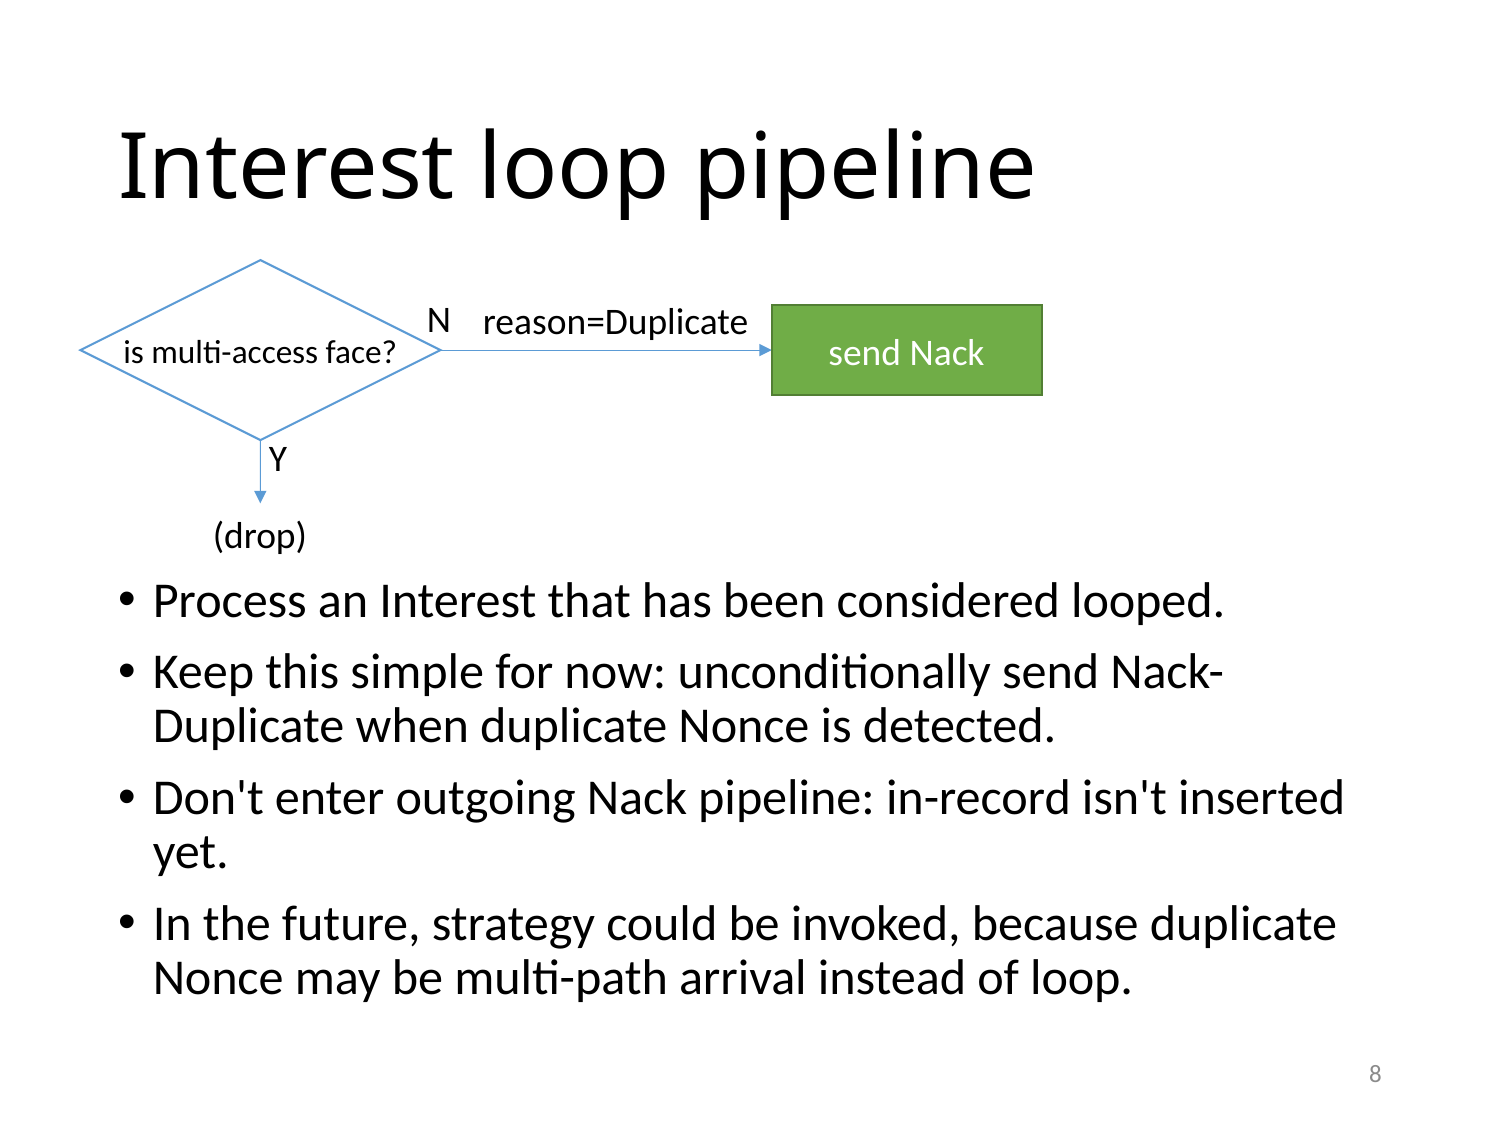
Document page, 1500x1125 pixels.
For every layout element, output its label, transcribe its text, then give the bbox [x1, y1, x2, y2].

text_box is multi-access face? [78, 258, 443, 439]
list Process an Interest that has been considered looped. Keep this simple for now: unconditionally send Nack-Duplicate when duplicate Nonce is detected. Don't enter outgoing Nack pipeline: in-record isn't inserted yet. In the future, strategy could be invoked, because duplicate Nonce may be multi-path arrival instead of loop. [103, 566, 1397, 1014]
text_box send Nack [771, 304, 1043, 396]
title Interest loop pipeline [103, 59, 1397, 278]
text_box (drop) [198, 503, 323, 563]
text_box reason=Duplicate [468, 289, 764, 350]
text_box N [412, 287, 467, 348]
text_box Y [254, 426, 303, 487]
slide_number 8 [1059, 1042, 1397, 1103]
